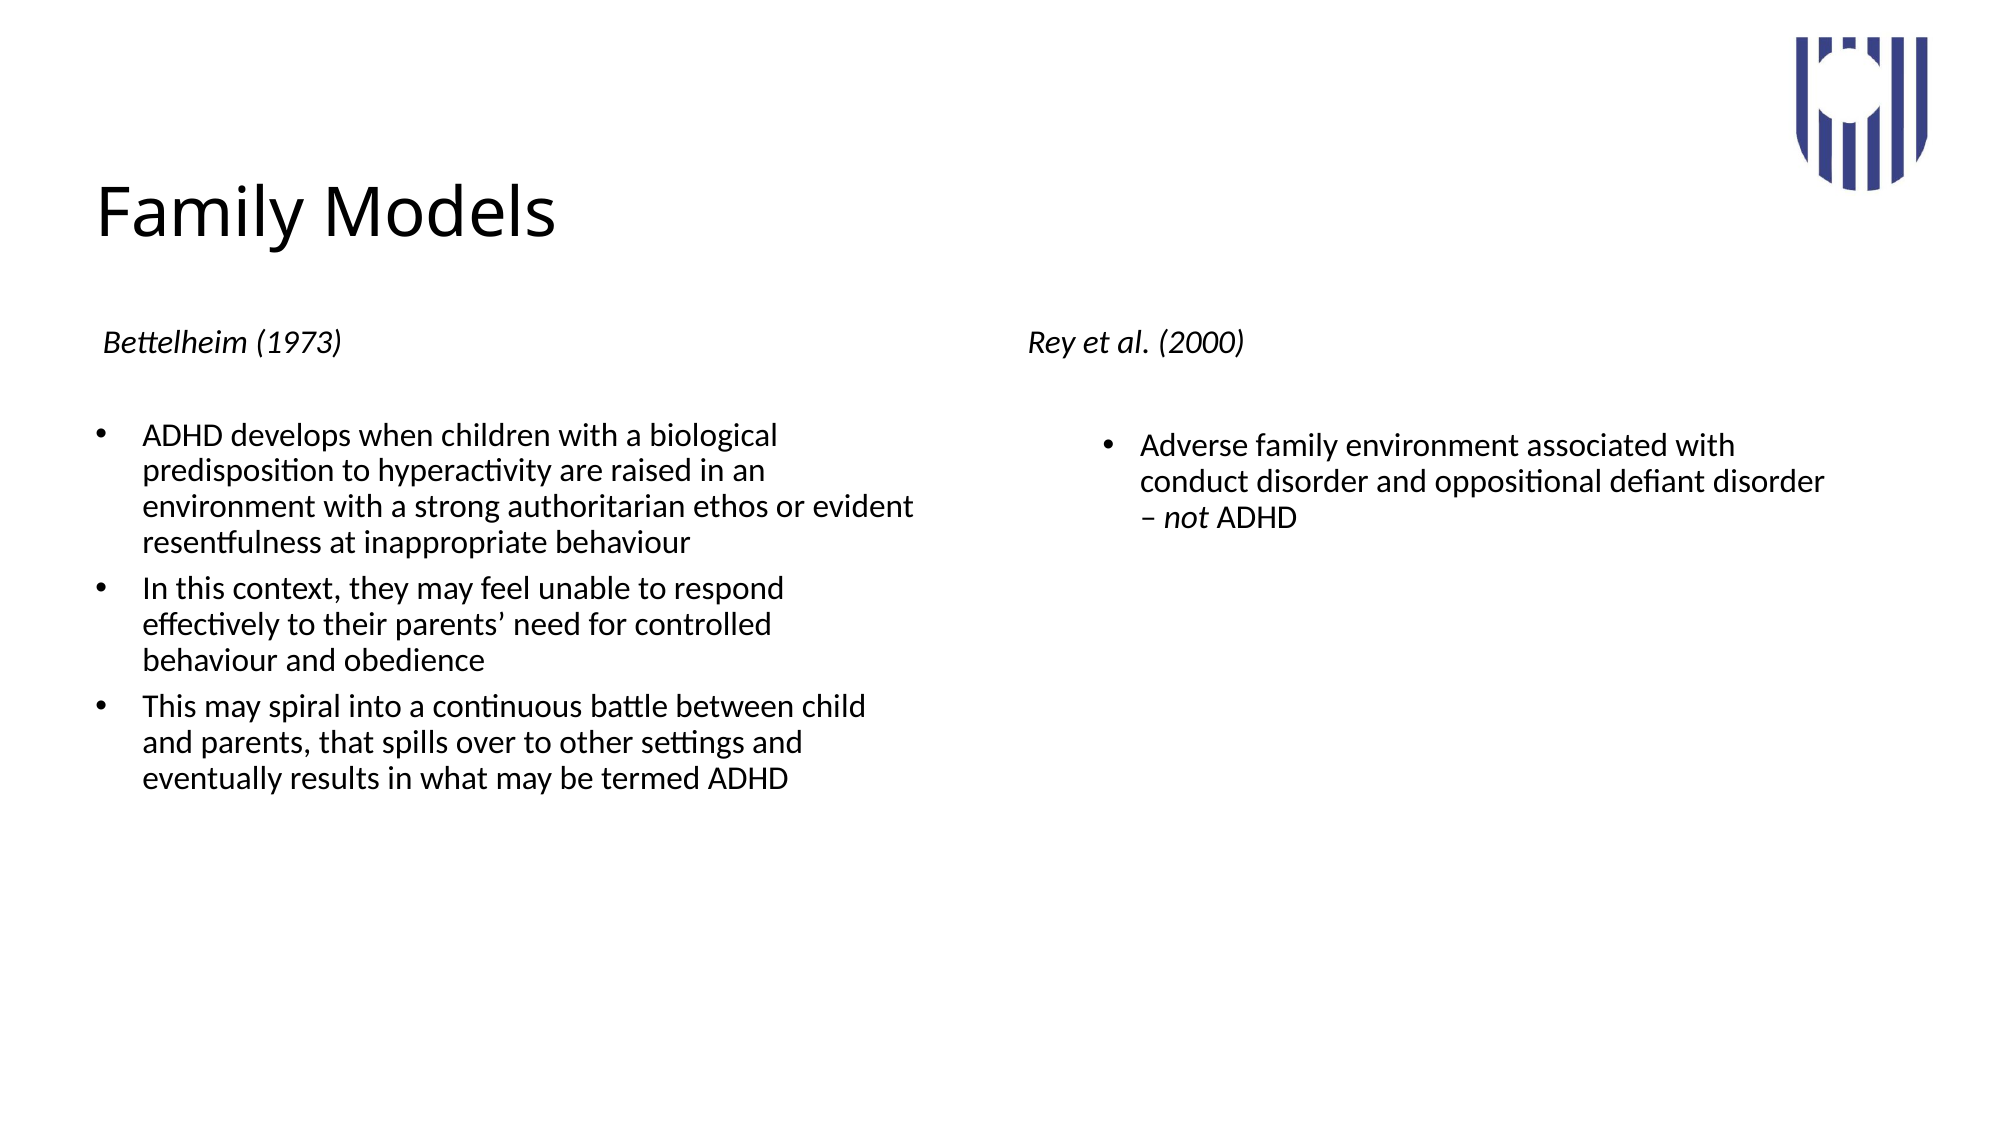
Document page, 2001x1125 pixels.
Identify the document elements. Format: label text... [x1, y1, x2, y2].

list Bettelheim (1973) ADHD develops when children with a biological predisposition to hyperactivity are raised in an environment with a strong authoritarian ethos or evident resentfulness at inappropriate behaviour In this context, they may feel unable to respond effectively to their parents’ need for controlled behaviour and obedience This may spiral into a continuous battle between child and parents, that spills over to other settings and eventually results in what may be termed ADHD [80, 317, 931, 1014]
picture [1742, 0, 1983, 240]
list Rey et al. (2000) Adverse family environment associated with conduct disorder and oppositional defiant disorder – not ADHD [1012, 317, 1863, 1032]
title Family Models [80, 111, 1806, 318]
